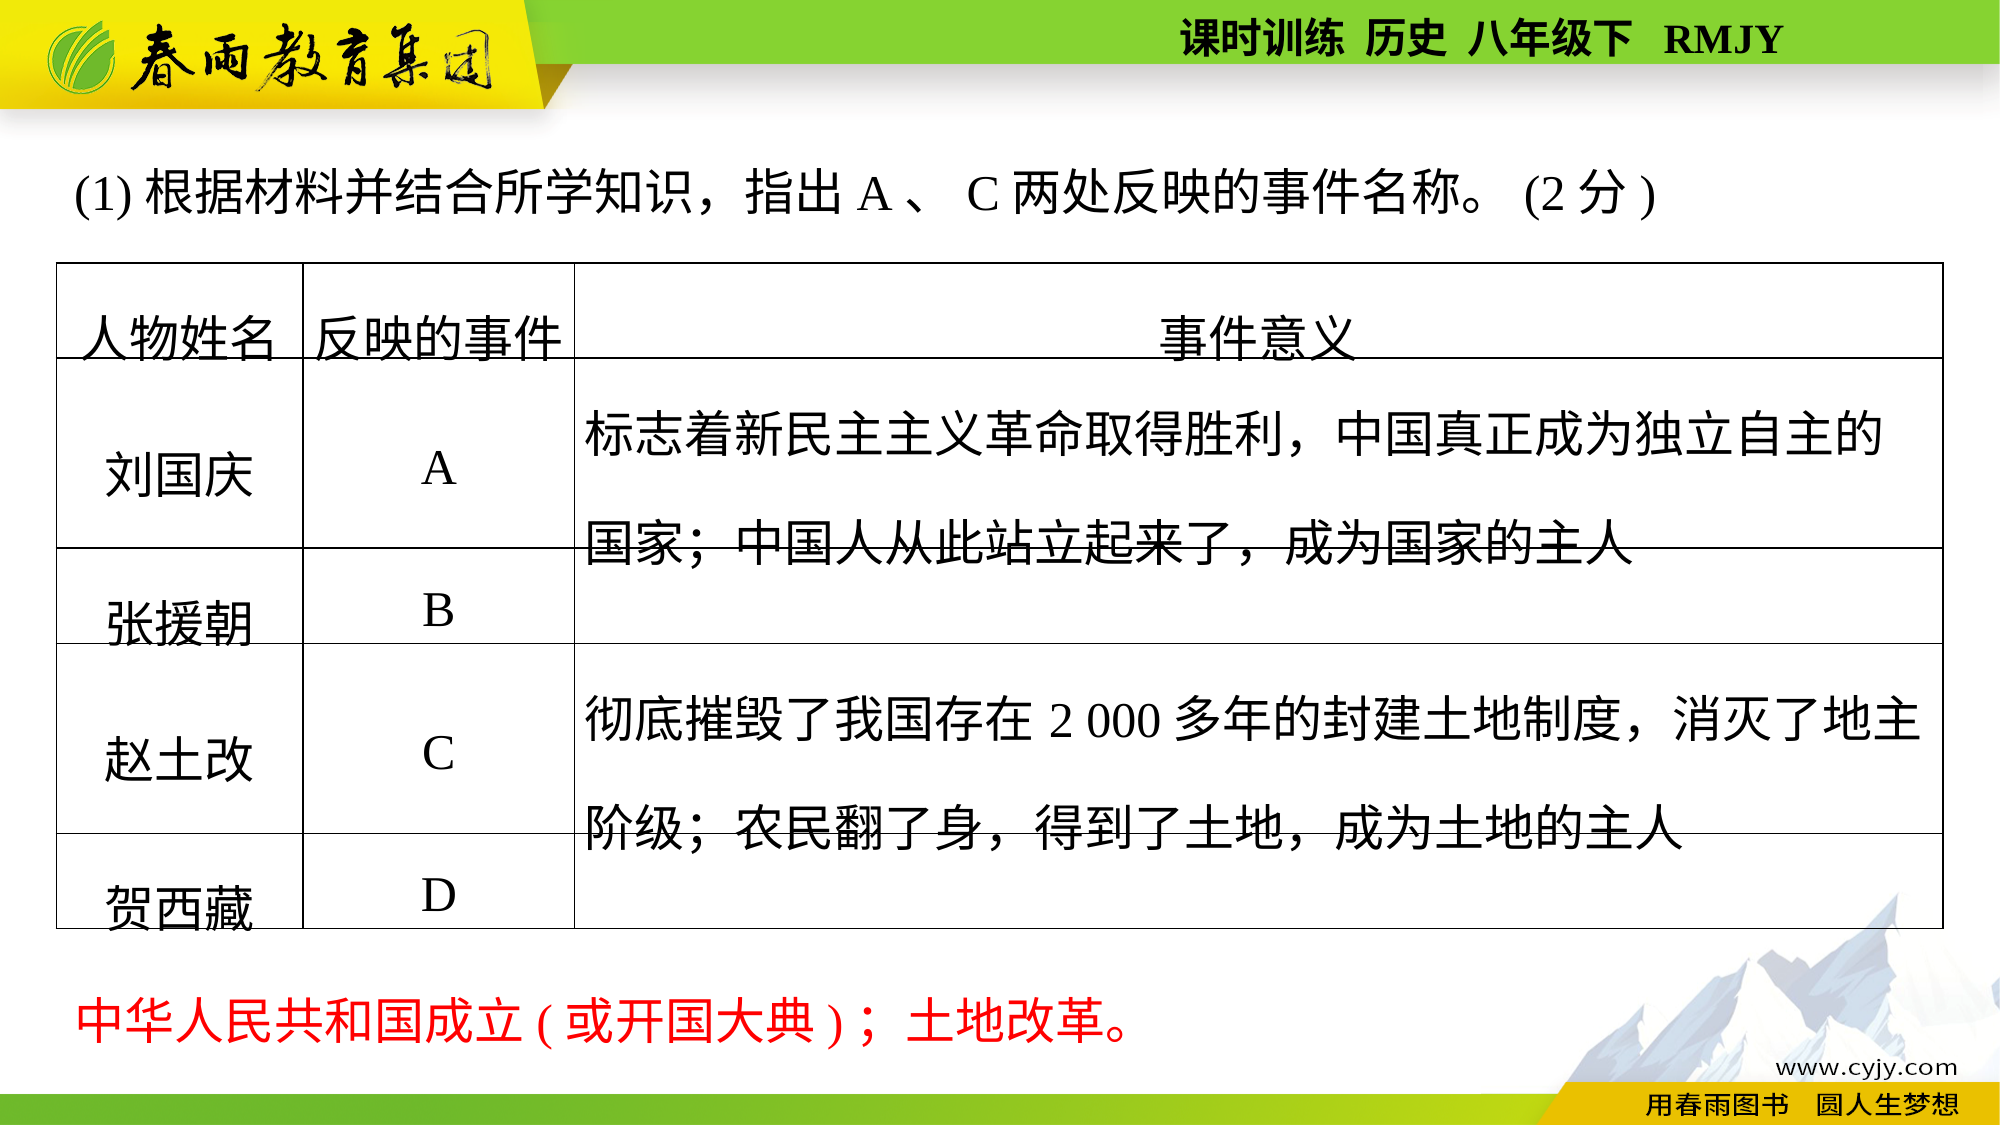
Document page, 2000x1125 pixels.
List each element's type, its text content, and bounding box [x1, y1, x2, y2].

list (1)根据材料并结合所学知识，指出A、C两处反映的事件名称。(2分) [59, 122, 1944, 262]
text_box 中华人民共和国成立(或开国大典)；土地改革。 [59, 952, 1944, 1058]
table_cell [575, 834, 1942, 928]
table_cell 贺西藏 [57, 834, 302, 928]
table_header 反映的事件 [304, 264, 574, 357]
table_cell 张援朝 [57, 549, 302, 643]
table_cell 赵土改 [57, 644, 302, 833]
table_header 人物姓名 [57, 264, 302, 357]
picture [0, 0, 2000, 1125]
table_cell 彻底摧毁了我国存在2 000多年的封建土地制度，消灭了地主阶级；农民翻了身，得到了土地，成为土地的主人 [575, 644, 1942, 833]
table_cell C [304, 644, 574, 833]
table_cell D [304, 834, 574, 928]
table_cell 标志着新民主主义革命取得胜利，中国真正成为独立自主的国家；中国人从此站立起来了，成为国家的主人 [575, 359, 1942, 547]
table_cell B [304, 549, 574, 643]
table_cell A [304, 359, 574, 547]
table_cell 刘国庆 [57, 359, 302, 547]
table_cell [575, 549, 1942, 643]
table_header 事件意义 [575, 264, 1942, 357]
